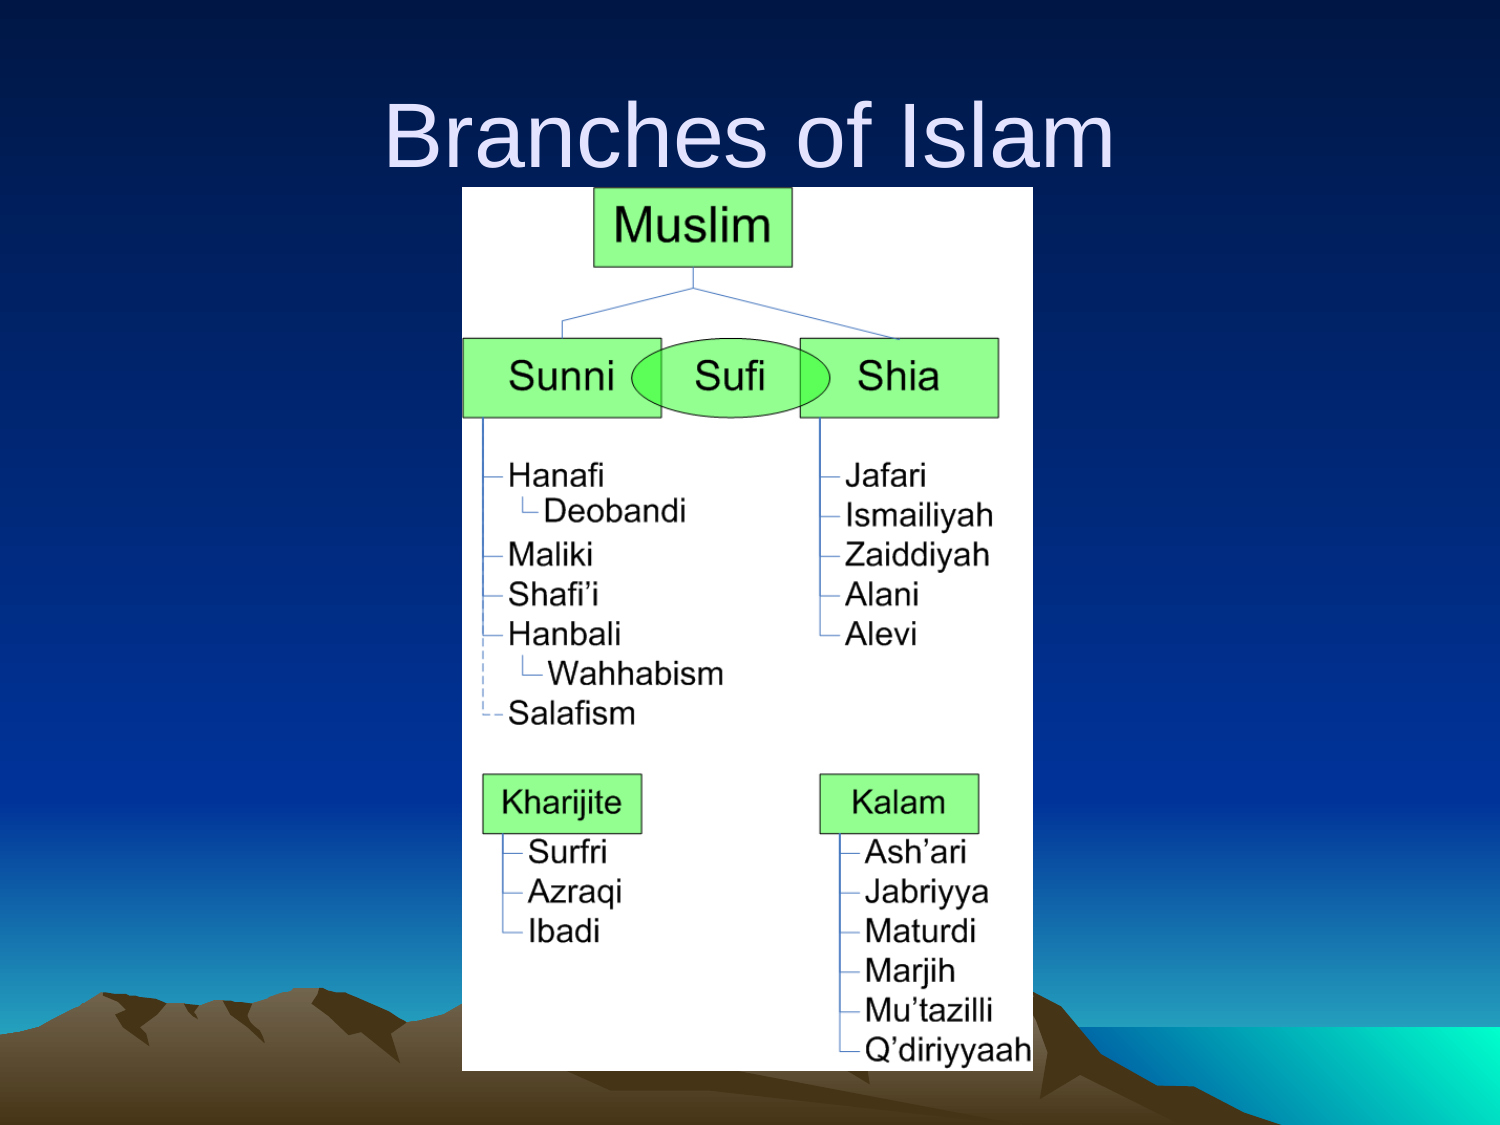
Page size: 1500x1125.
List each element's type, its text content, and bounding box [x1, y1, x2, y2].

picture [462, 187, 1034, 1071]
title Branches of Islam [74, 37, 1426, 226]
